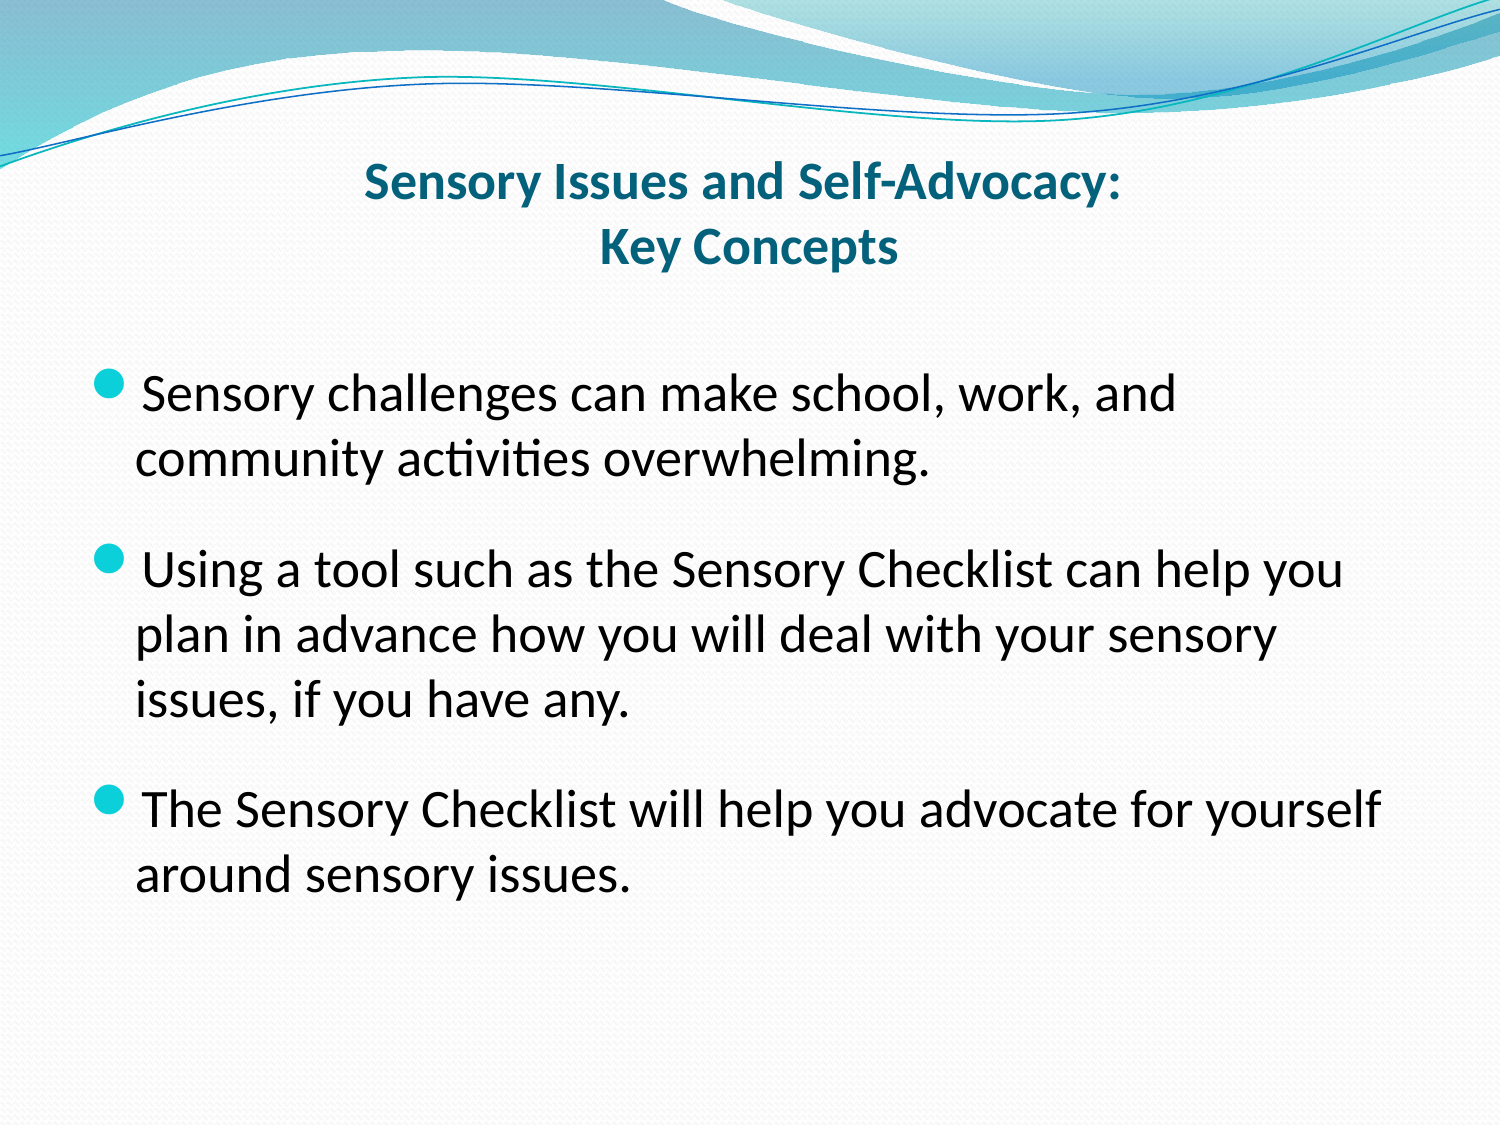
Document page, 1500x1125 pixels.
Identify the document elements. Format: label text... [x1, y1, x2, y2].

list Sensory challenges can make school, work, and community activities overwhelming. Using a tool such as the Sensory Checklist can help you plan in advance how you will deal with your sensory issues, if you have any. The Sensory Checklist will help you advocate for yourself around sensory issues. [75, 350, 1425, 975]
title Sensory Issues and Self-Advocacy: Key Concepts [75, 137, 1425, 275]
